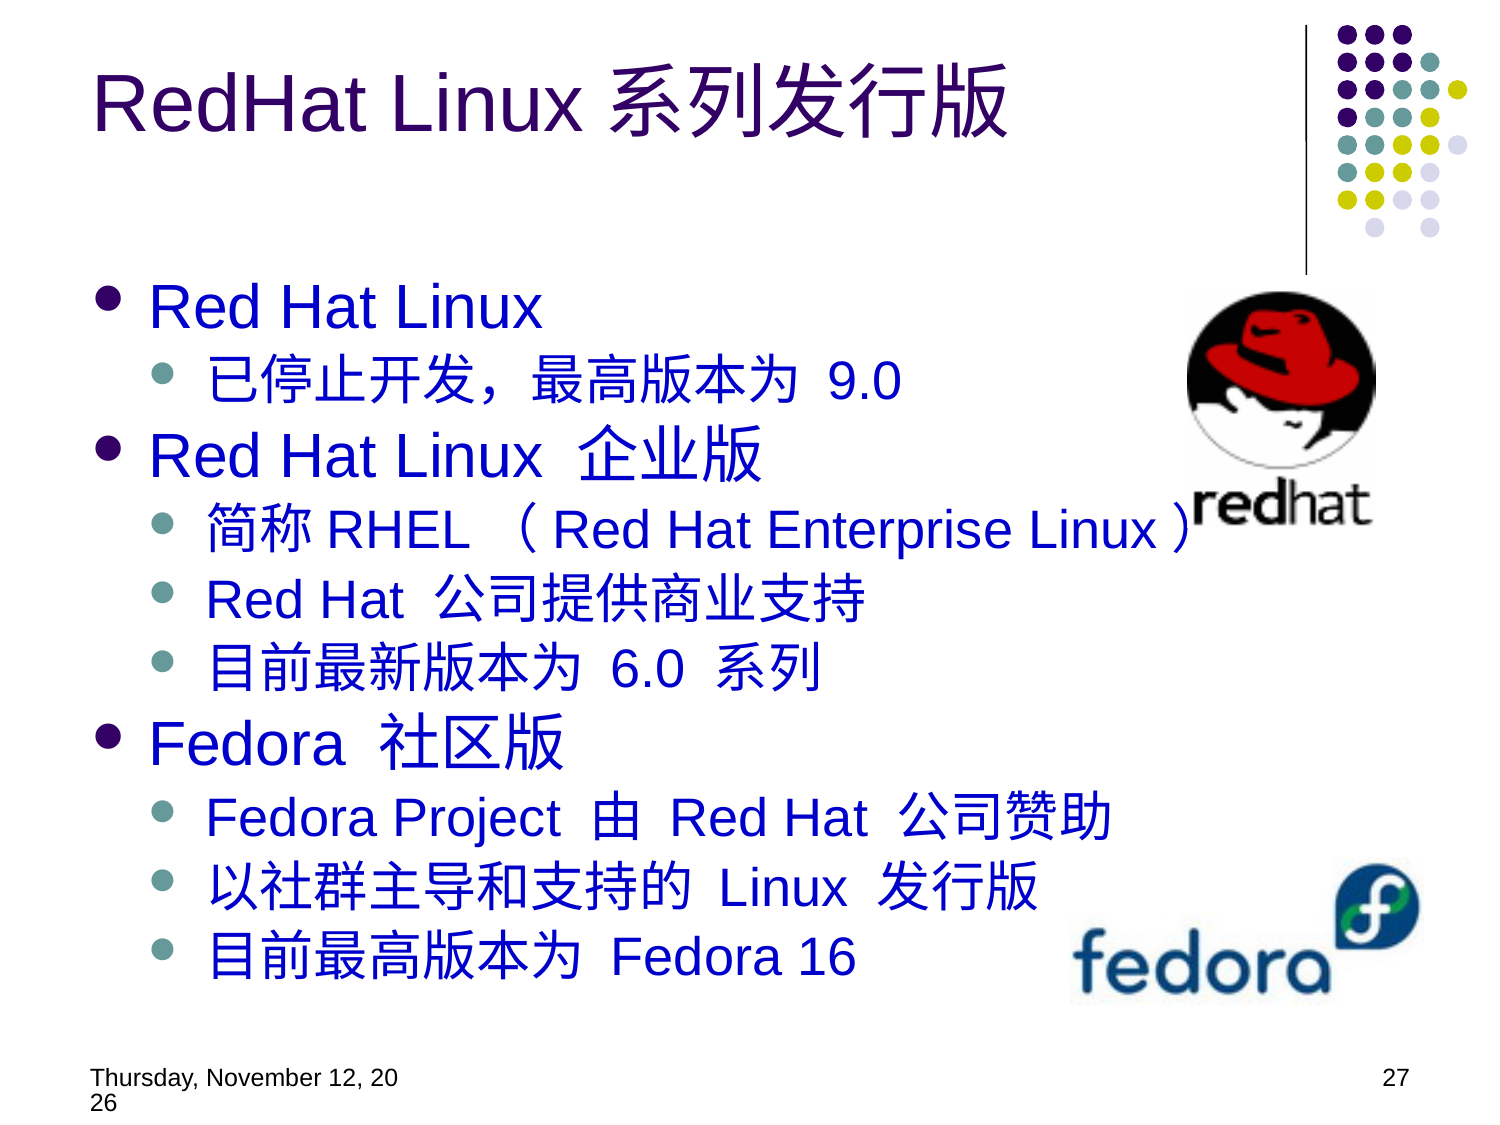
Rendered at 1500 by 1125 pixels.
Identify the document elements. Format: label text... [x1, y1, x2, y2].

picture [1186, 290, 1377, 528]
slide_number 27 [1074, 1024, 1425, 1100]
footer [360, 1023, 1247, 1099]
title RedHat Linux系列发行版 [76, 42, 1428, 230]
list Red Hat Linux 已停止开发，最高版本为 9.0 Red Hat Linux 企业版 简称RHEL（Red Hat Enterprise Linux） Red Hat 公司提供商业支持 目前最新版本为 6.0 系列 Fedora 社区版 Fedora Project 由 Red Hat 公司赞助 以社群主导和支持的 Linux 发行版 目前最高版本为 Fedora 16 [76, 266, 1428, 1011]
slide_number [75, 1024, 425, 1100]
picture [1068, 857, 1424, 1005]
